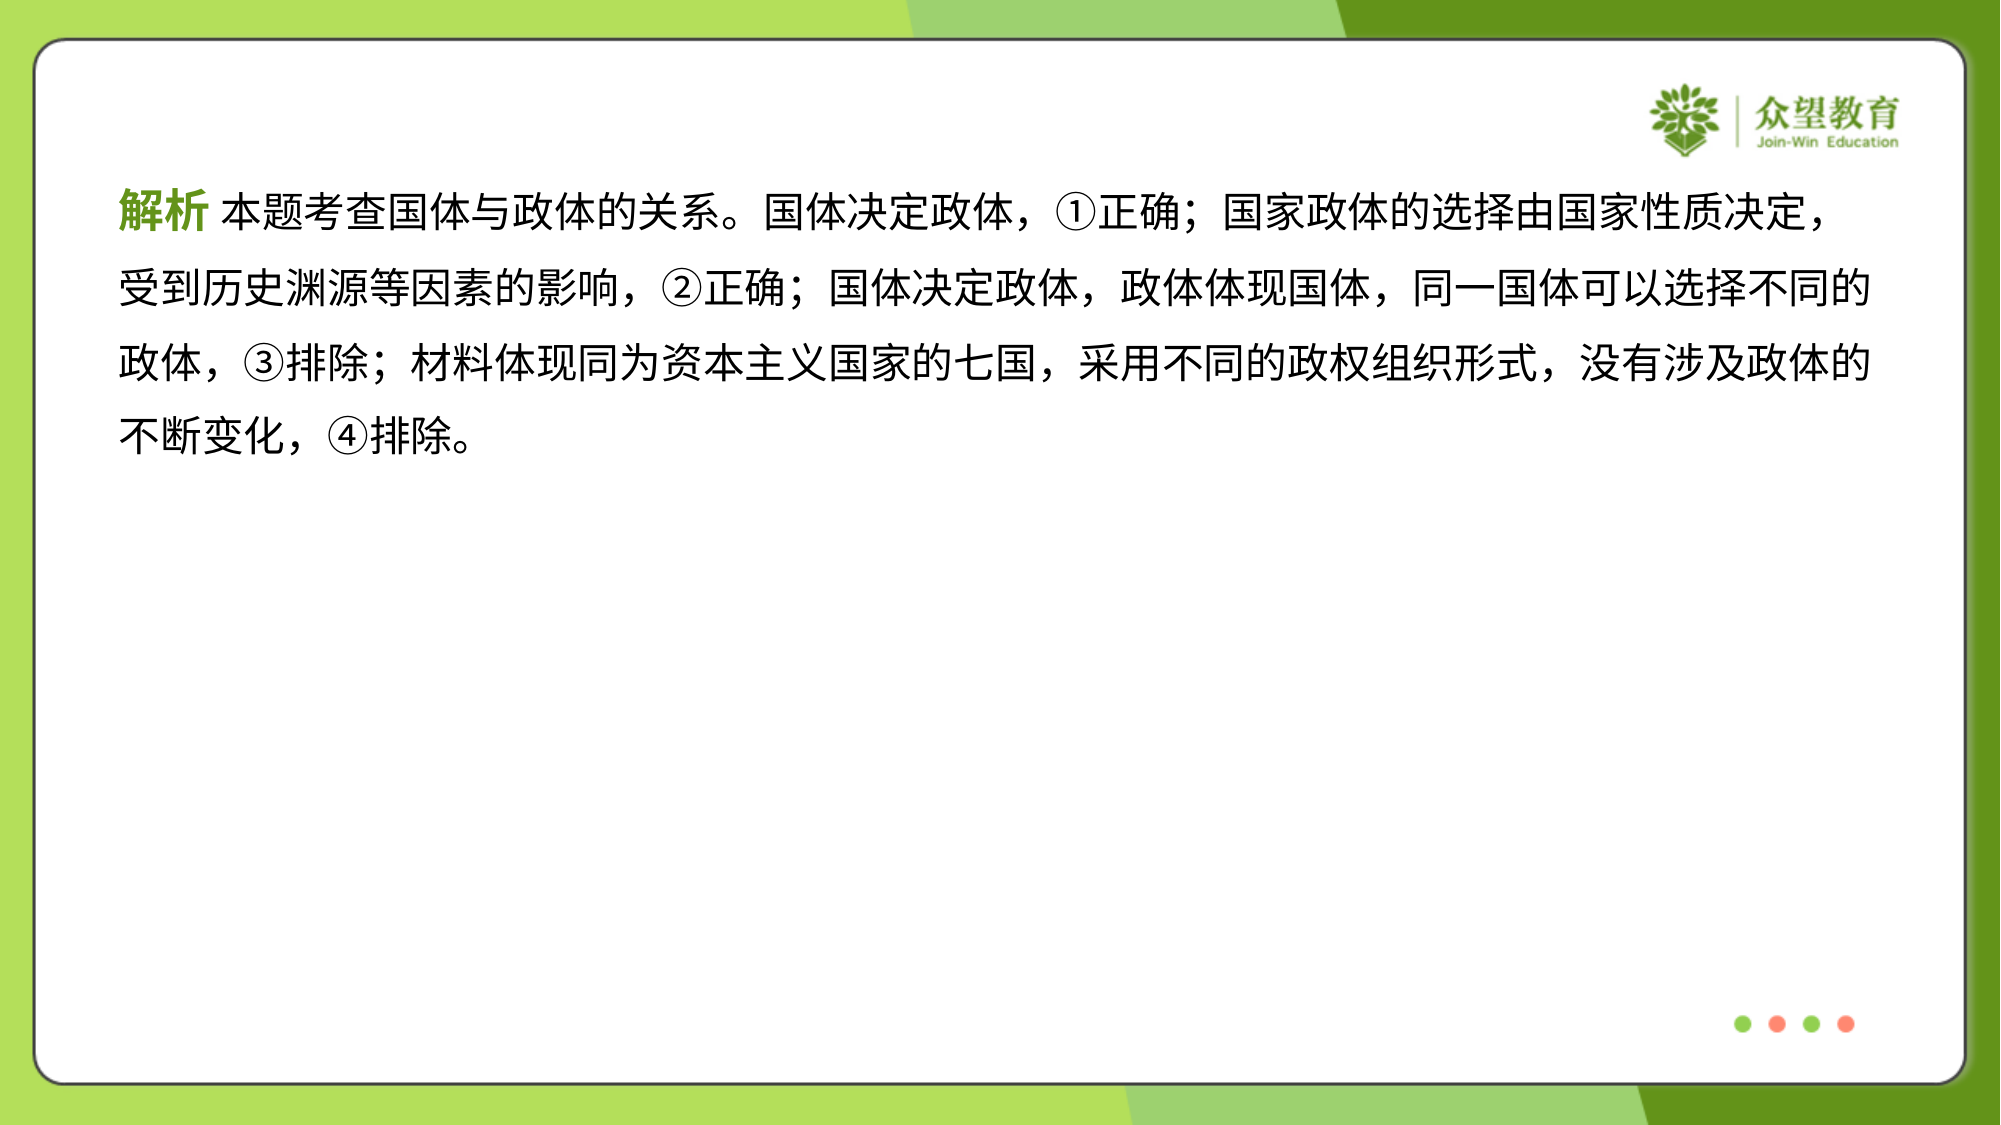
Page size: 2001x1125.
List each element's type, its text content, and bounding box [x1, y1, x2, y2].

text_box 解析 本题考查国体与政体的关系。国体决定政体，①正确；国家政体的选择由国家性质决定， 受到历史渊源等因素的影响，②正确；国体决定政体，政体体现国体，同一国体可以选择不同的 政体，③排除；材料体现同为资本主义国家的七国，采用不同的政权组织形式，没有涉及政体的 不断变化，④排除。 [118, 159, 1883, 452]
picture [0, 0, 2000, 1125]
